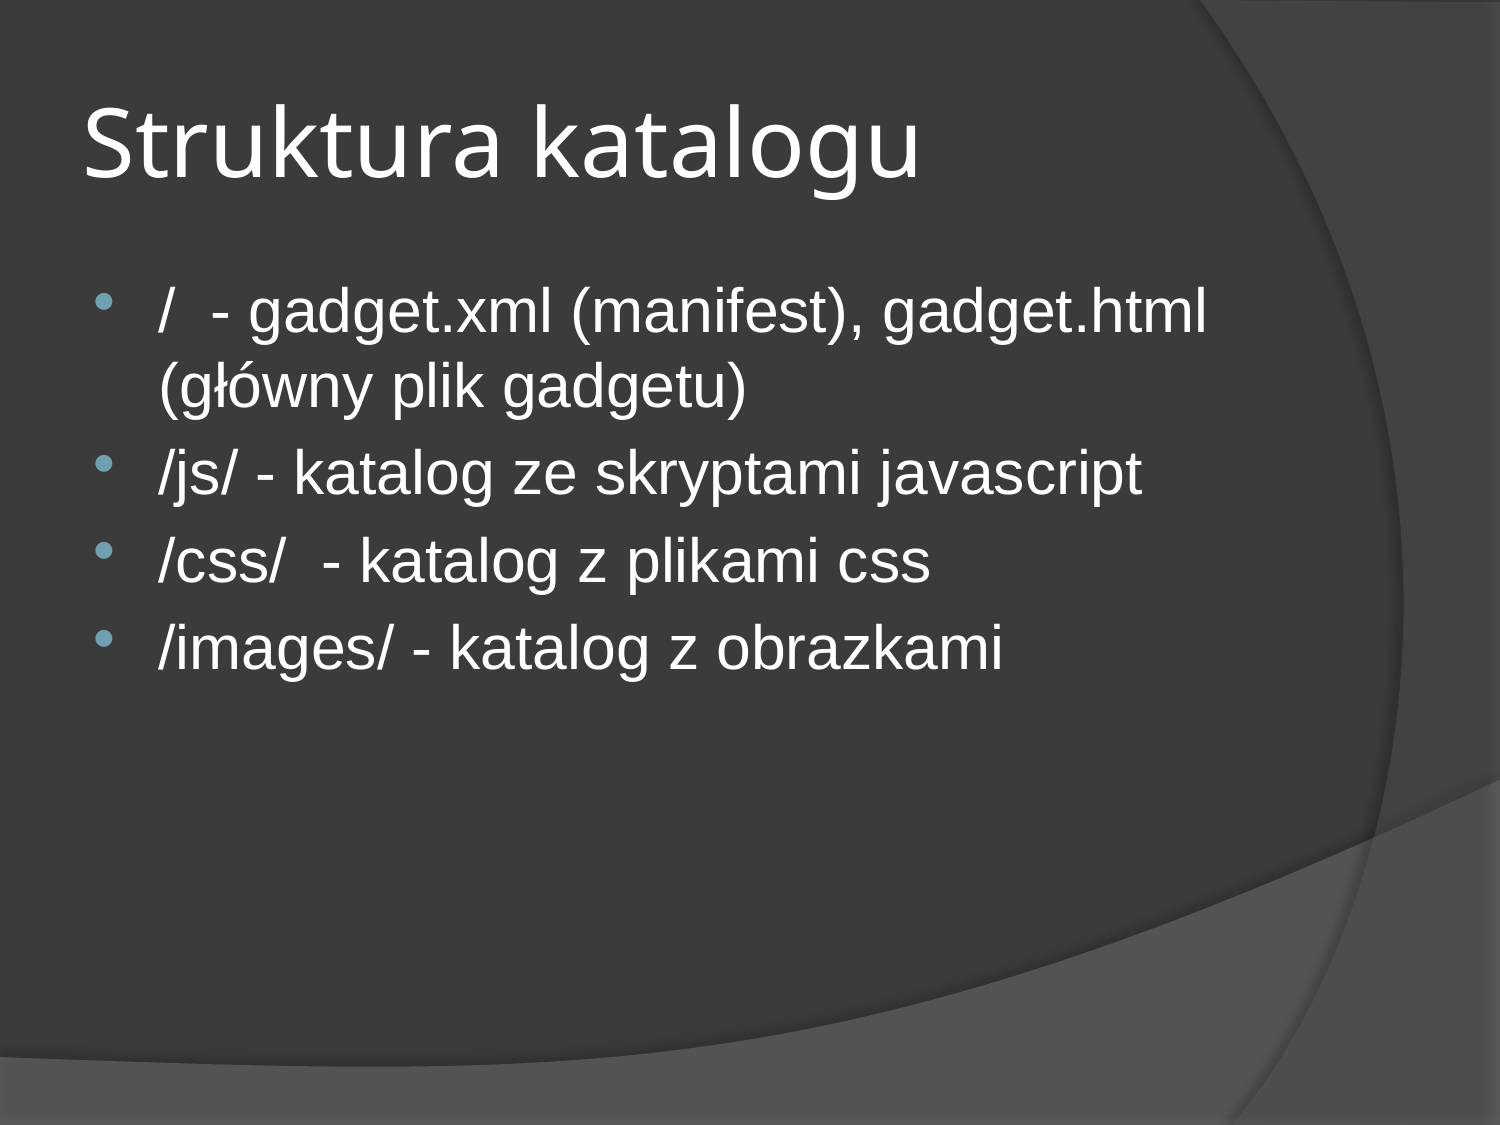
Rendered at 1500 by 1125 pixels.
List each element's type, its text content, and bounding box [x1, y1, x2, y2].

list / - gadget.xml (manifest), gadget.html (główny plik gadgetu) /js/ - katalog ze skryptami javascript /css/ - katalog z plikami css /images/ - katalog z obrazkami [75, 262, 1300, 1005]
title Struktura katalogu [75, 45, 1300, 233]
